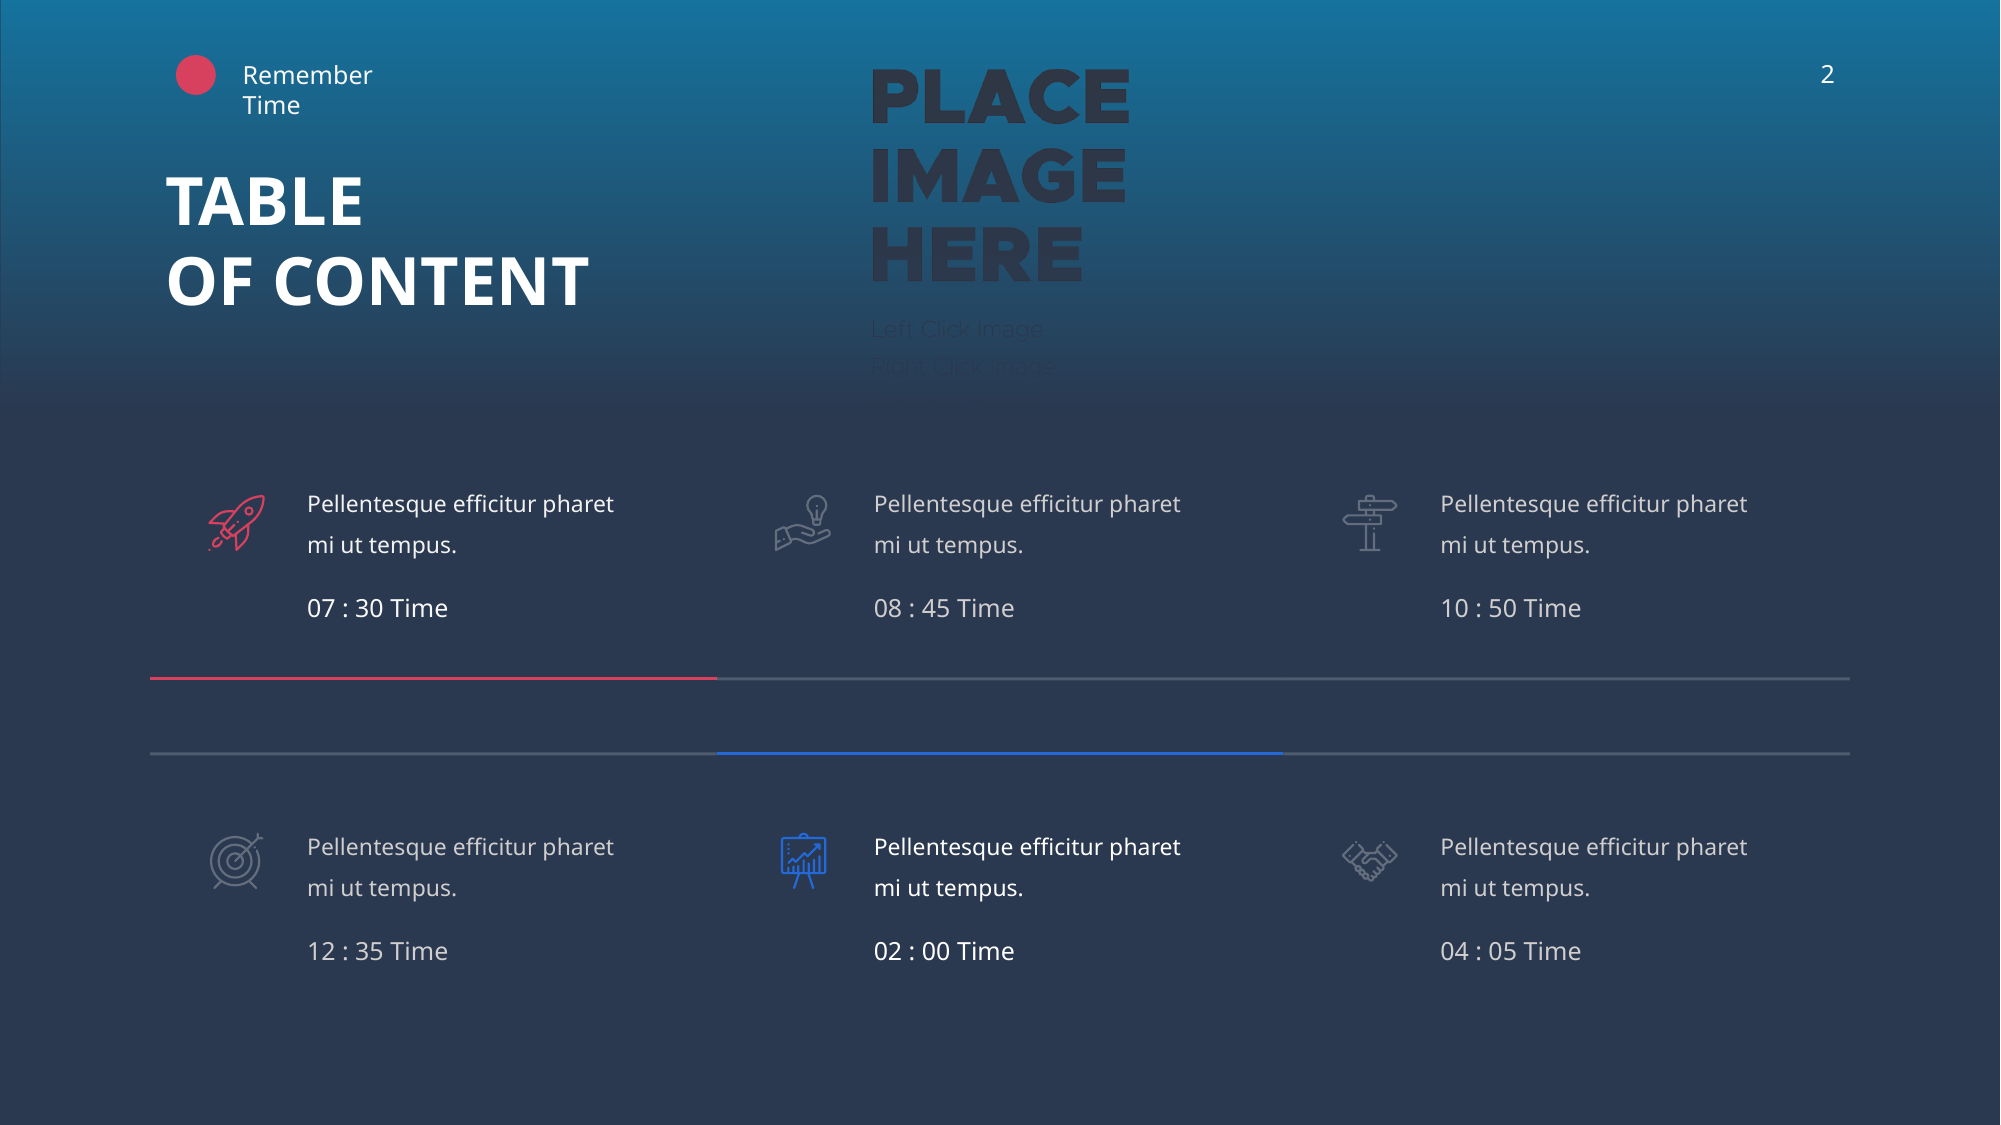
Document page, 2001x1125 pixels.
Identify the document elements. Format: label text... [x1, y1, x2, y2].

text_box 04 : 05 Time [1425, 927, 1793, 973]
text_box Pellentesque efficitur pharet mi ut tempus. [1425, 468, 1793, 566]
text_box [1342, 494, 1398, 552]
text_box 12 : 35 Time [292, 927, 659, 973]
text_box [774, 494, 832, 552]
text_box 10 : 50 Time [1425, 585, 1793, 631]
text_box 07 : 30 Time [292, 585, 659, 631]
text_box 08 : 45 Time [858, 585, 1226, 631]
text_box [208, 494, 266, 552]
text_box Pellentesque efficitur pharet mi ut tempus. [292, 811, 659, 909]
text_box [1341, 840, 1399, 882]
text_box Pellentesque efficitur pharet mi ut tempus. [858, 468, 1226, 566]
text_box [780, 832, 827, 890]
text_box Pellentesque efficitur pharet mi ut tempus. [1425, 811, 1793, 909]
picture [0, 0, 2000, 448]
text_box Pellentesque efficitur pharet mi ut tempus. [292, 468, 659, 566]
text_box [209, 832, 264, 890]
text_box 02 : 00 Time [858, 927, 1226, 973]
text_box Pellentesque efficitur pharet mi ut tempus. [858, 811, 1226, 909]
